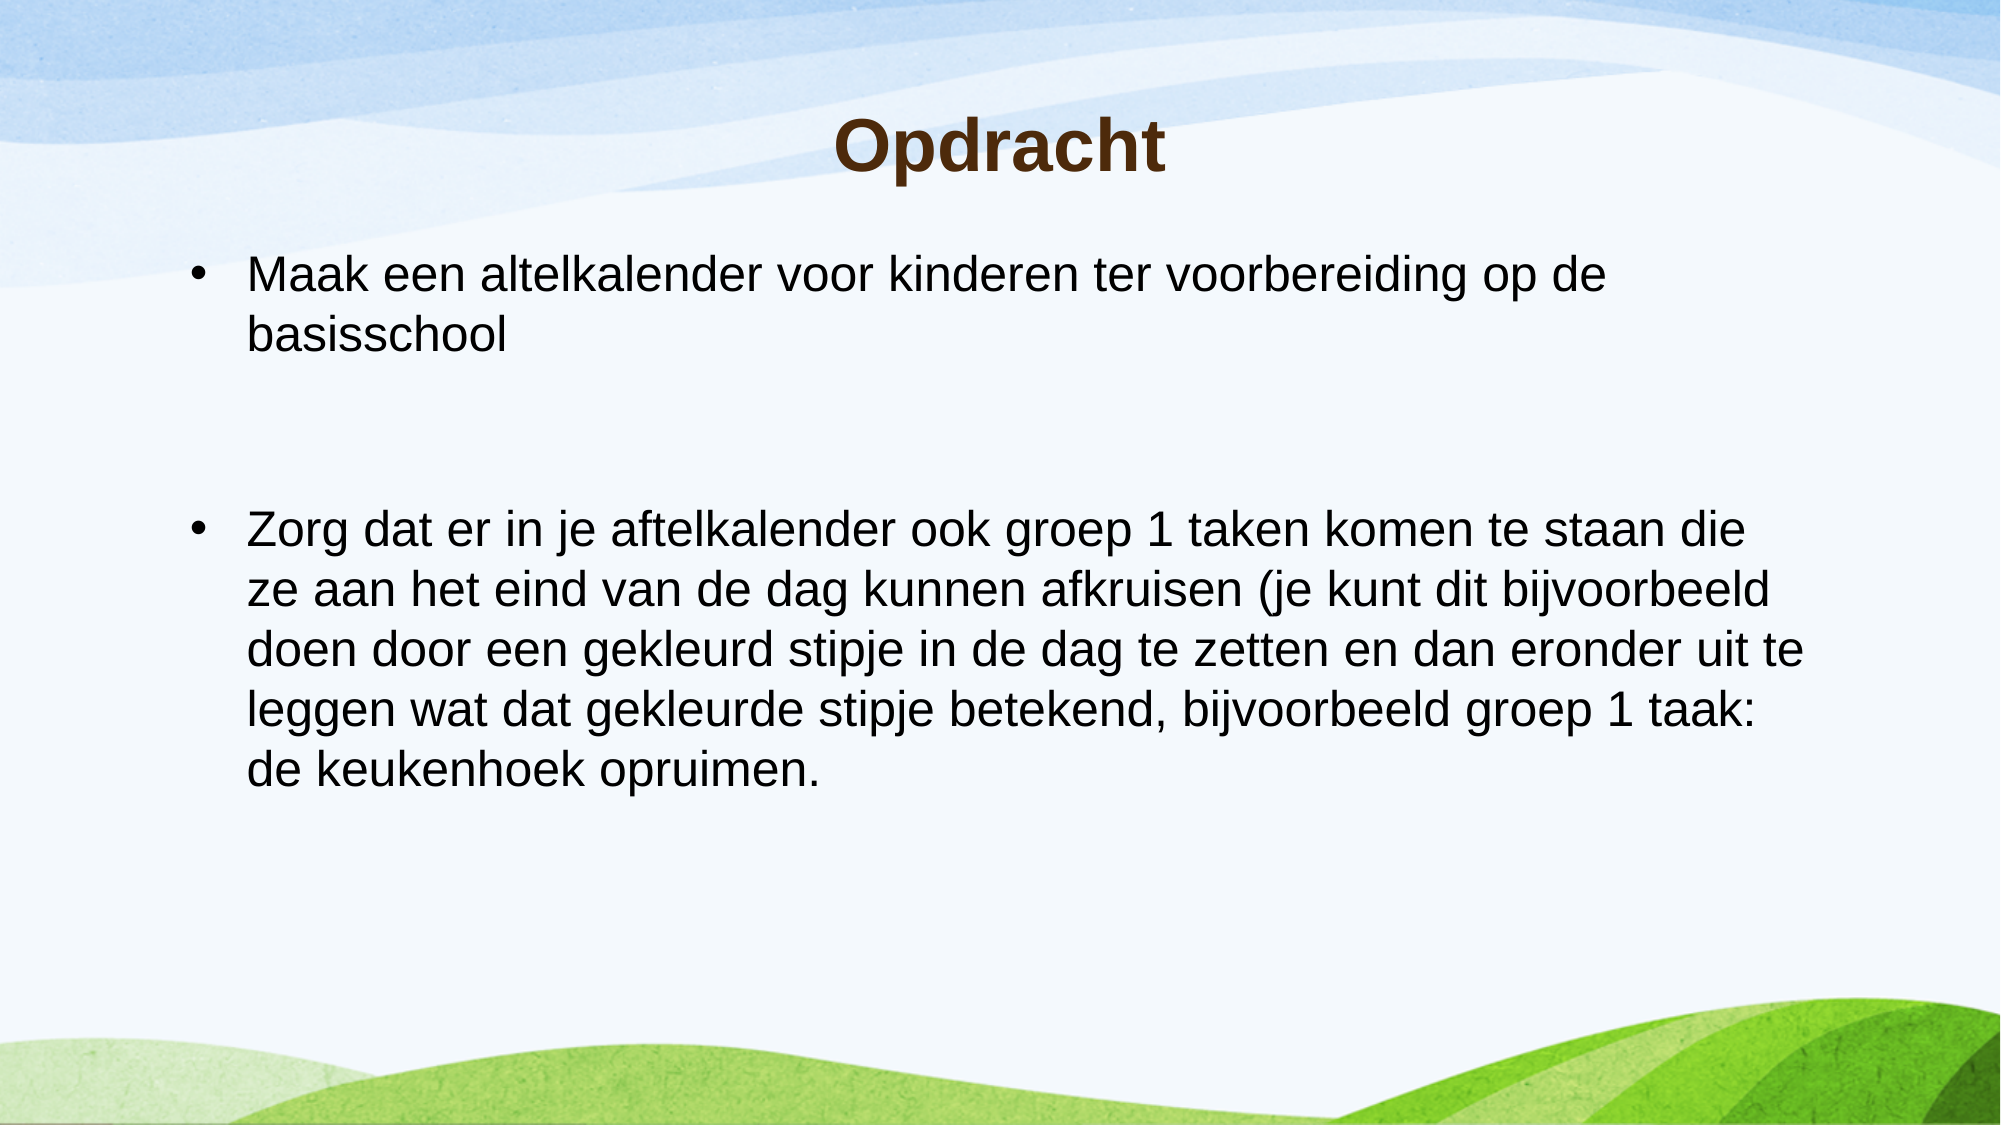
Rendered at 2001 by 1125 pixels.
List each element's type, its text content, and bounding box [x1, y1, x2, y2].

title Opdracht [174, 50, 1825, 196]
picture [0, 0, 2001, 1125]
list Maak een altelkalender voor kinderen ter voorbereiding op de basisschool Zorg dat er in je aftelkalender ook groep 1 taken komen te staan die ze aan het eind van de dag kunnen afkruisen (je kunt dit bijvoorbeeld doen door een gekleurd stipje in de dag te zetten en dan eronder uit te leggen wat dat gekleurde stipje betekend, bijvoorbeeld groep 1 taak: de keukenhoek opruimen. [174, 234, 1825, 1027]
